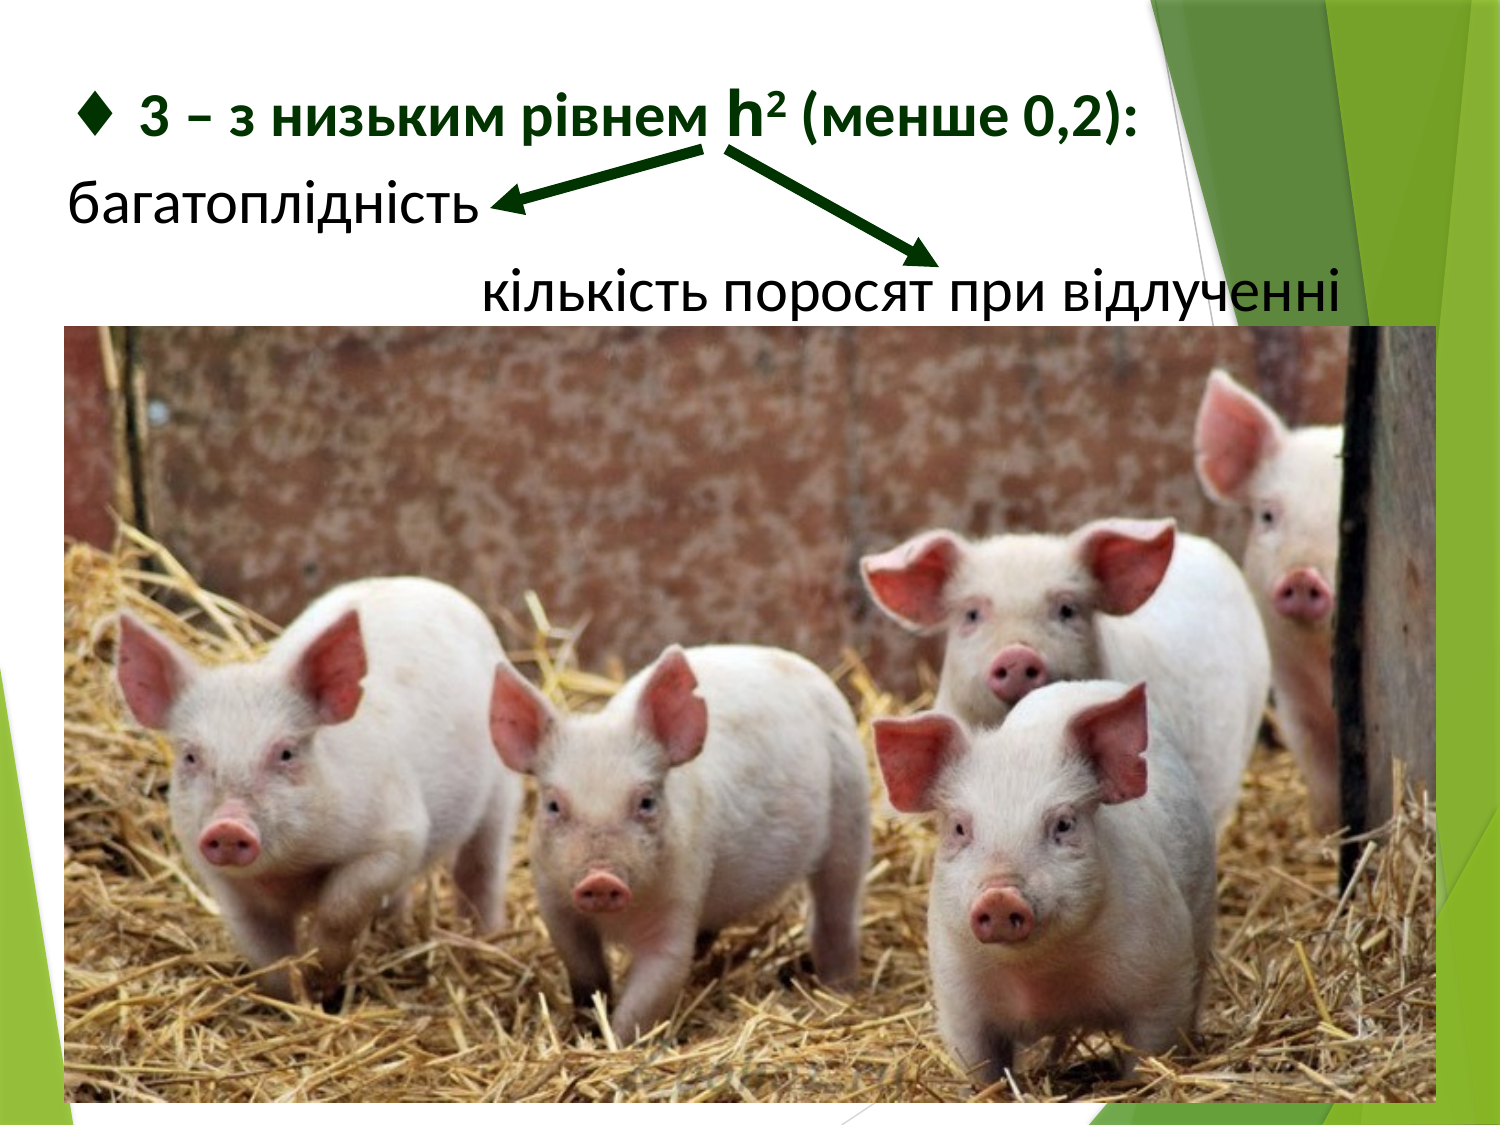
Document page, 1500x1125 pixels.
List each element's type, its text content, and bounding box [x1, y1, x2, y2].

text_box ♦ 3 – з низьким рівнем h2 (менше 0,2): багатоплідність кількість поросят при відлученні [53, 66, 1459, 331]
picture [64, 325, 1436, 1104]
text_box [726, 148, 940, 268]
text_box [490, 148, 703, 211]
